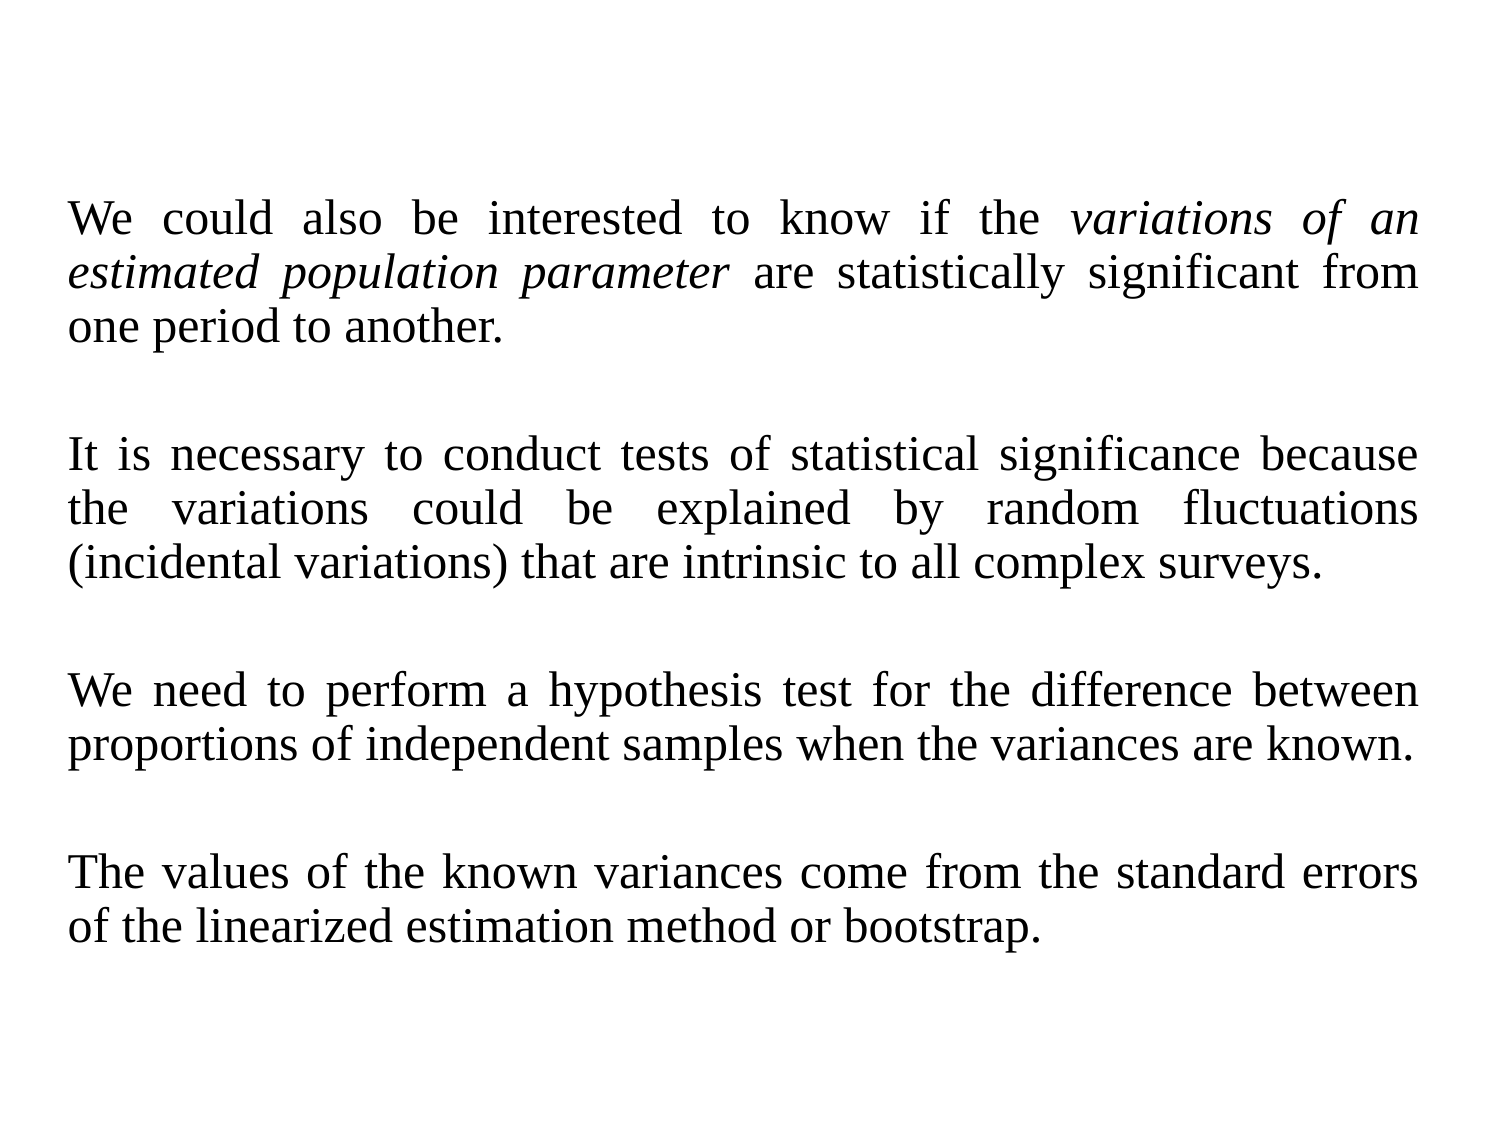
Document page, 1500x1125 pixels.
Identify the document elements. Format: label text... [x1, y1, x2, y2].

text_box We could also be interested to know if the variations of an estimated population parameter are statistically significant from one period to another. It is necessary to conduct tests of statistical significance because the variations could be explained by random fluctuations (incidental variations) that are intrinsic to all complex surveys. We need to perform a hypothesis test for the difference between proportions of independent samples when the variances are known. The values of the known variances come from the standard errors of the linearized estimation method or bootstrap. [53, 184, 1435, 961]
